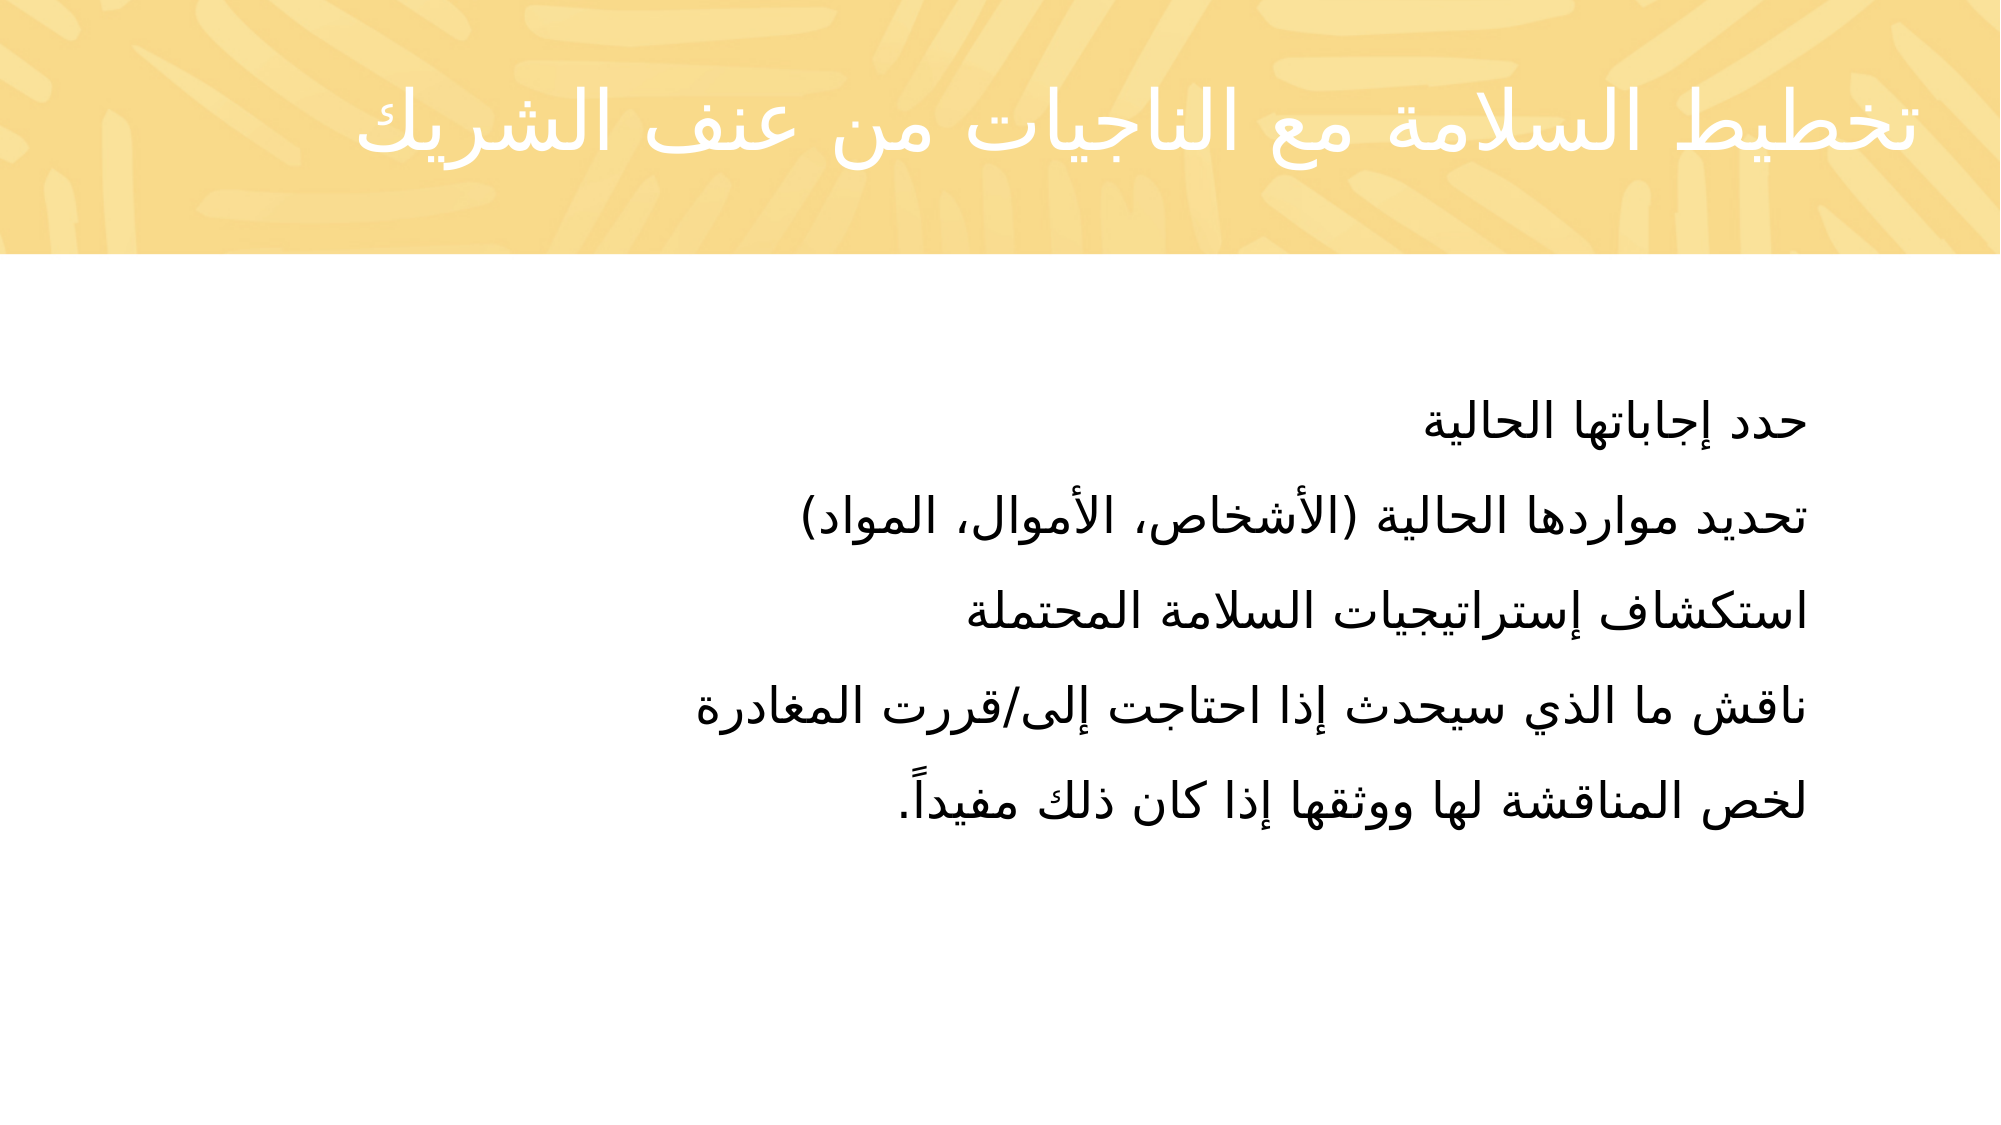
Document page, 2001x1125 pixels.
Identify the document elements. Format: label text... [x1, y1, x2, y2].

picture [0, 0, 2000, 1125]
title تخطيط السلامة مع الناجيات من عنف الشريك [61, 33, 1938, 220]
list حدد إجاباتها الحالية تحديد مواردها الحالية (الأشخاص، الأموال، المواد) استكشاف إستراتيجيات السلامة المحتملة ناقش ما الذي سيحدث إذا احتاجت إلى/قررت المغادرة لخص المناقشة لها ووثقها إذا كان ذلك مفيداً. [237, 374, 1833, 1036]
